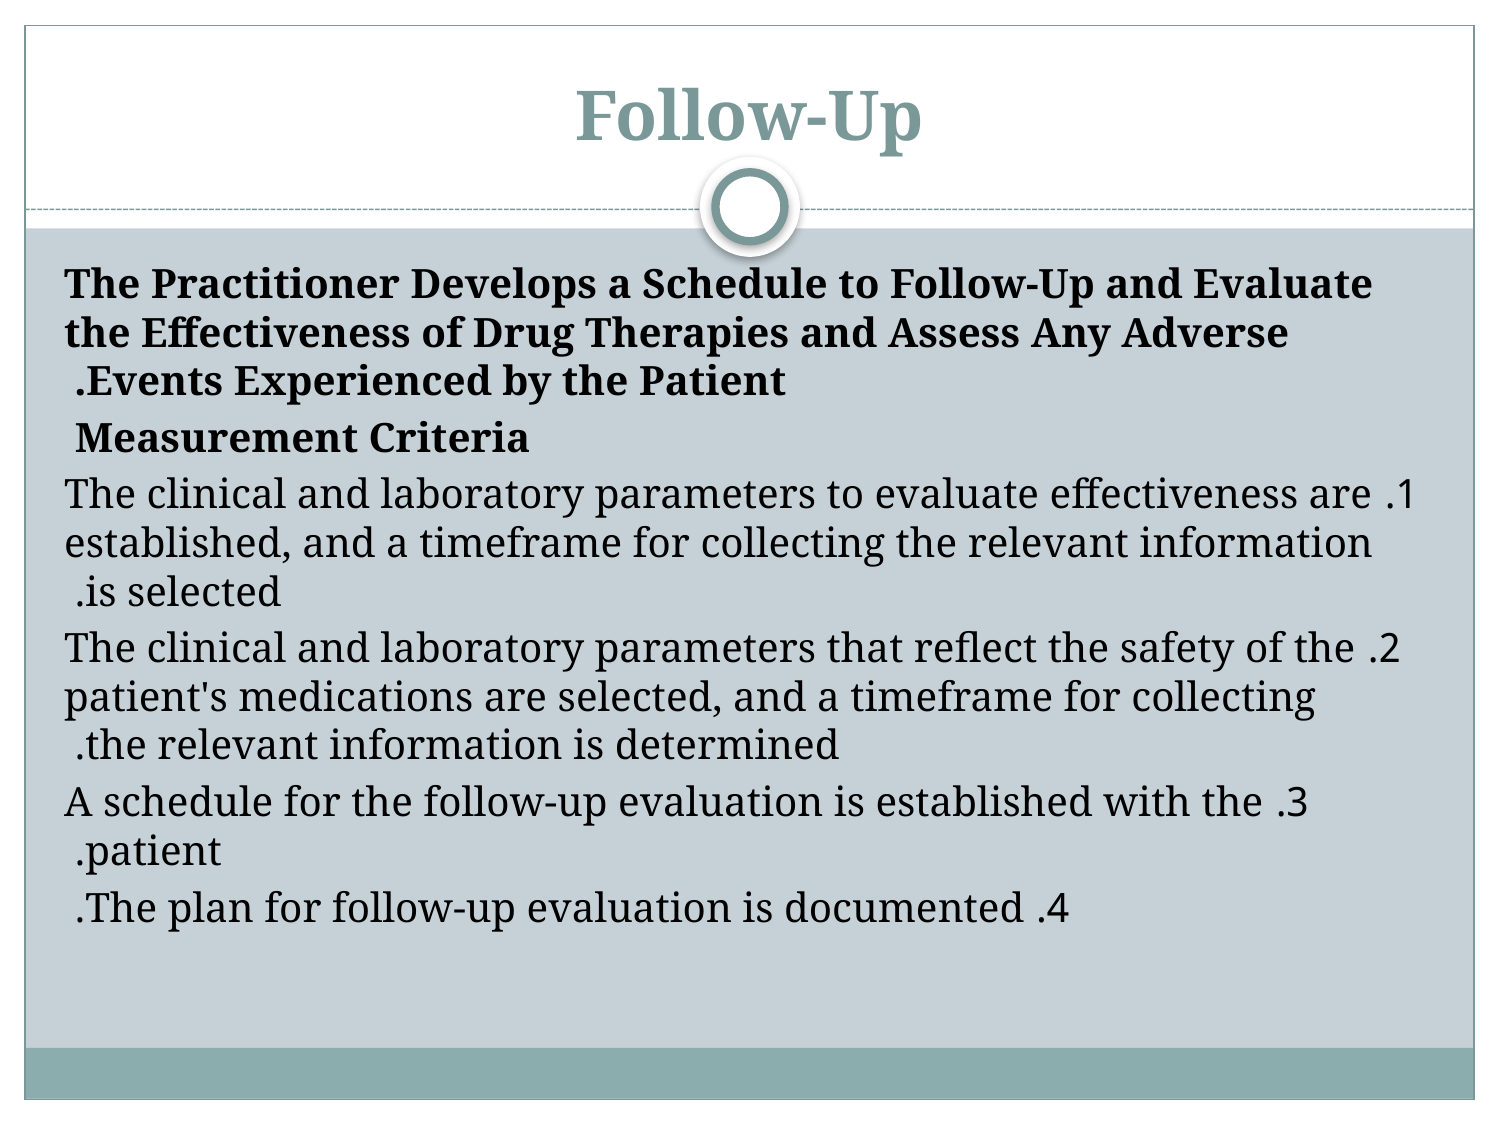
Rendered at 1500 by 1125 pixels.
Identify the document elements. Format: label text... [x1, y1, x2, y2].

title Follow-Up [49, 37, 1450, 162]
list The Practitioner Develops a Schedule to Follow-Up and Evaluate the Effectiveness of Drug Therapies and Assess Any Adverse Events Experienced by the Patient. Measurement Criteria 1. The clinical and laboratory parameters to evaluate effectiveness are established, and a timeframe for collecting the relevant information is selected. 2. The clinical and laboratory parameters that reflect the safety of the patient's medications are selected, and a timeframe for collecting the relevant information is determined. 3. A schedule for the follow-up evaluation is established with the patient. 4. The plan for follow-up evaluation is documented. [49, 250, 1445, 1001]
